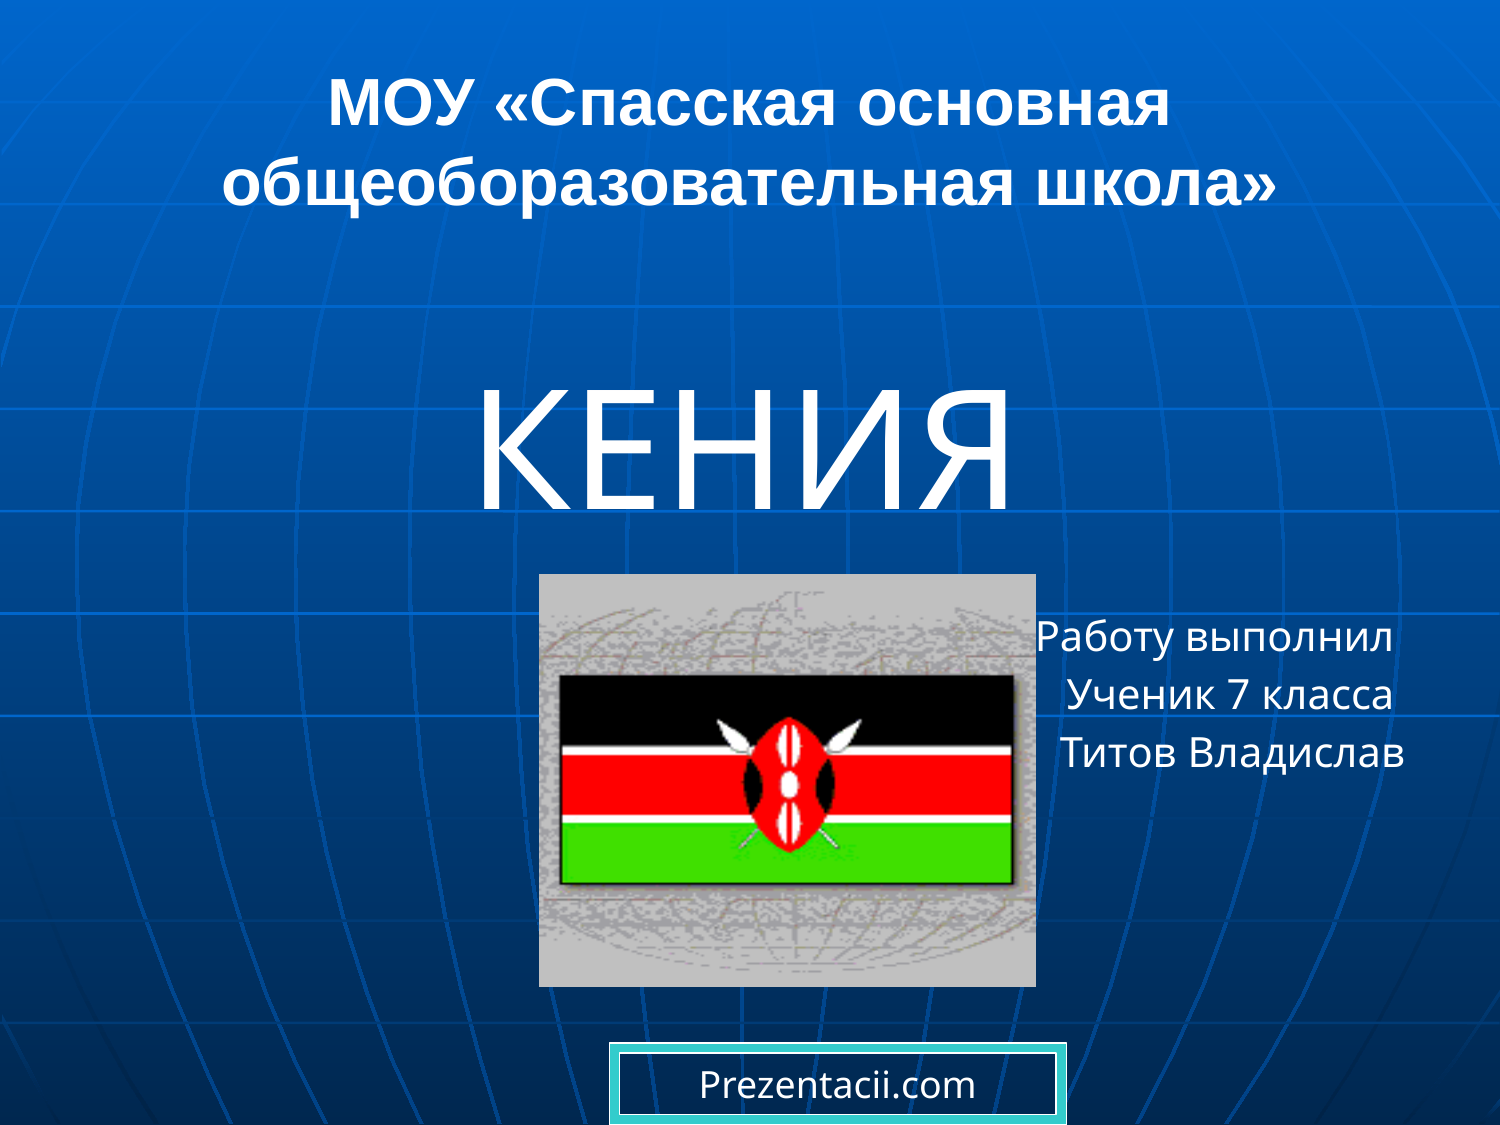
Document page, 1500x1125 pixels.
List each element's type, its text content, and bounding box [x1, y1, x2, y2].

picture [538, 573, 1036, 987]
text_box Prezentacii.com [609, 1042, 1067, 1125]
list КЕНИЯ Работу выполнил Ученик 7 класса Титов Владислав [70, 128, 1421, 827]
title МОУ «Спасская основная общеоборазовательная школа» [74, 45, 1426, 233]
